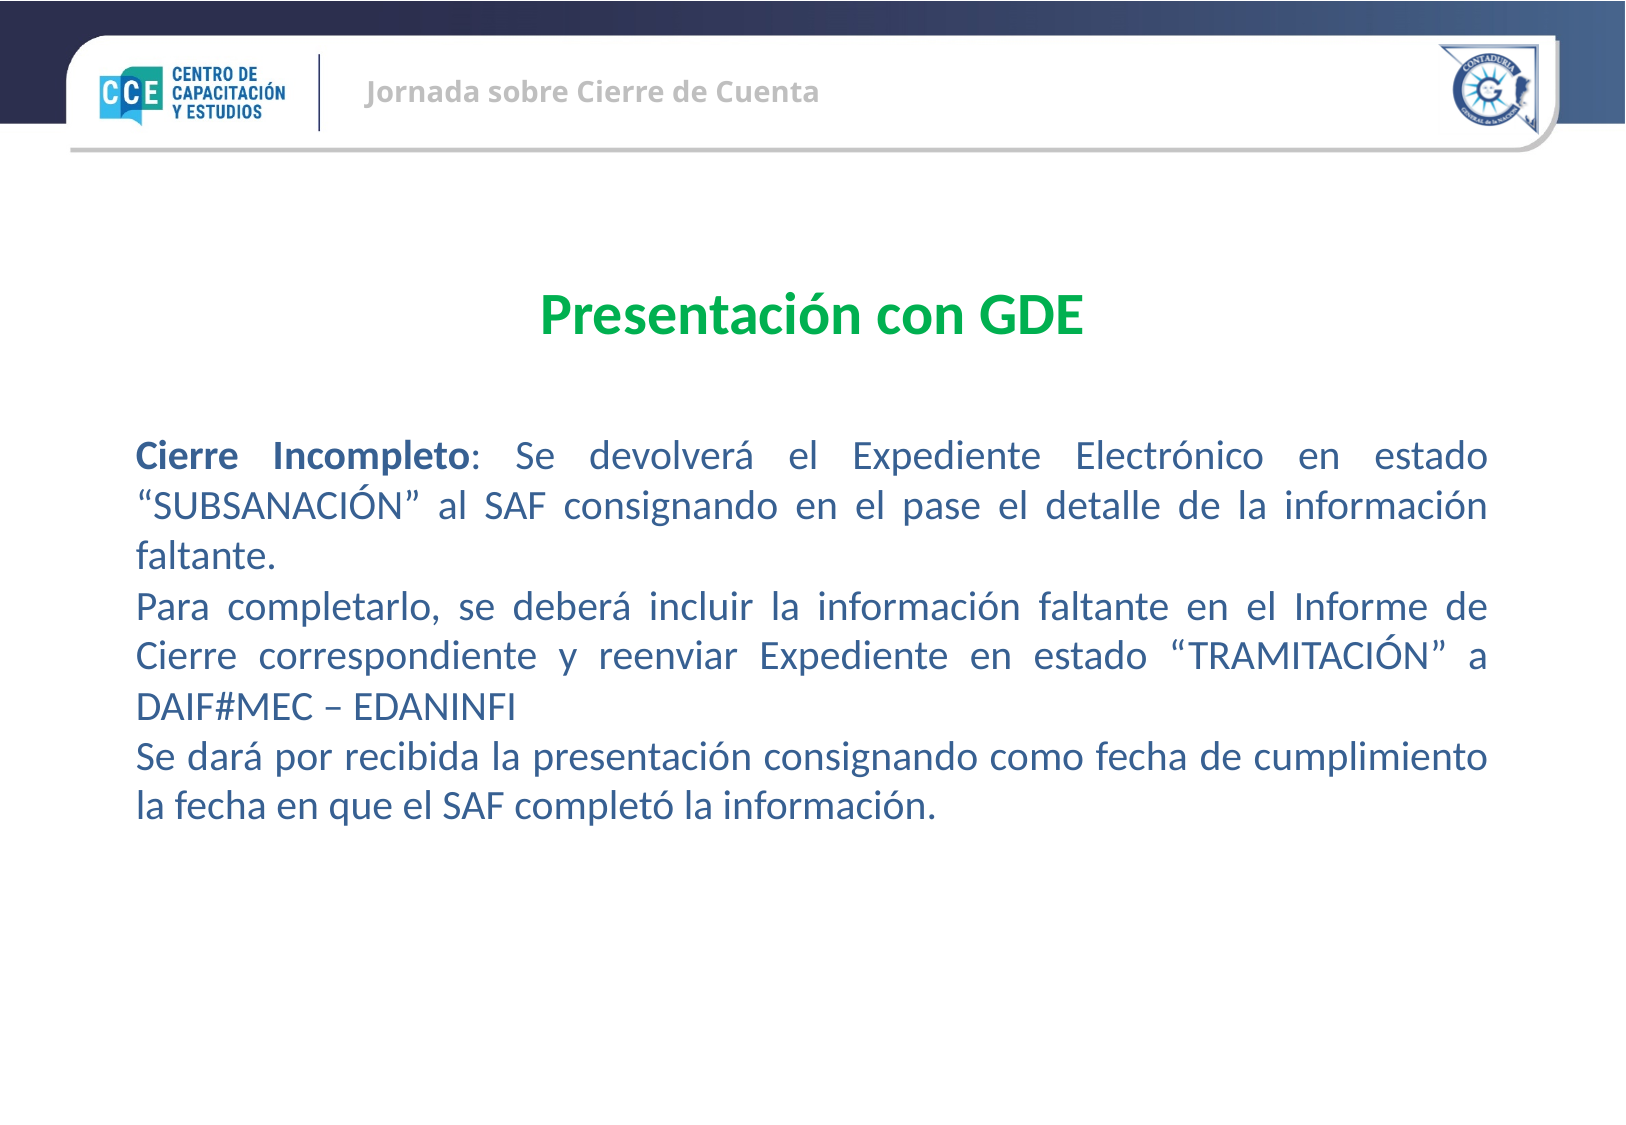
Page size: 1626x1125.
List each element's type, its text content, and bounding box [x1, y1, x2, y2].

list Cierre Incompleto: Se devolverá el Expediente Electrónico en estado “SUBSANACIÓN” al SAF consignando en el pase el detalle de la información faltante. Para completarlo, se deberá incluir la información faltante en el Informe de Cierre correspondiente y reenviar Expediente en estado “TRAMITACIÓN” a DAIF#MEC – EDANINFI Se dará por recibida la presentación consignando como fecha de cumplimiento la fecha en que el SAF completó la información. [121, 420, 1504, 935]
title Presentación con GDE [0, 267, 1625, 355]
picture [0, 1, 1625, 156]
